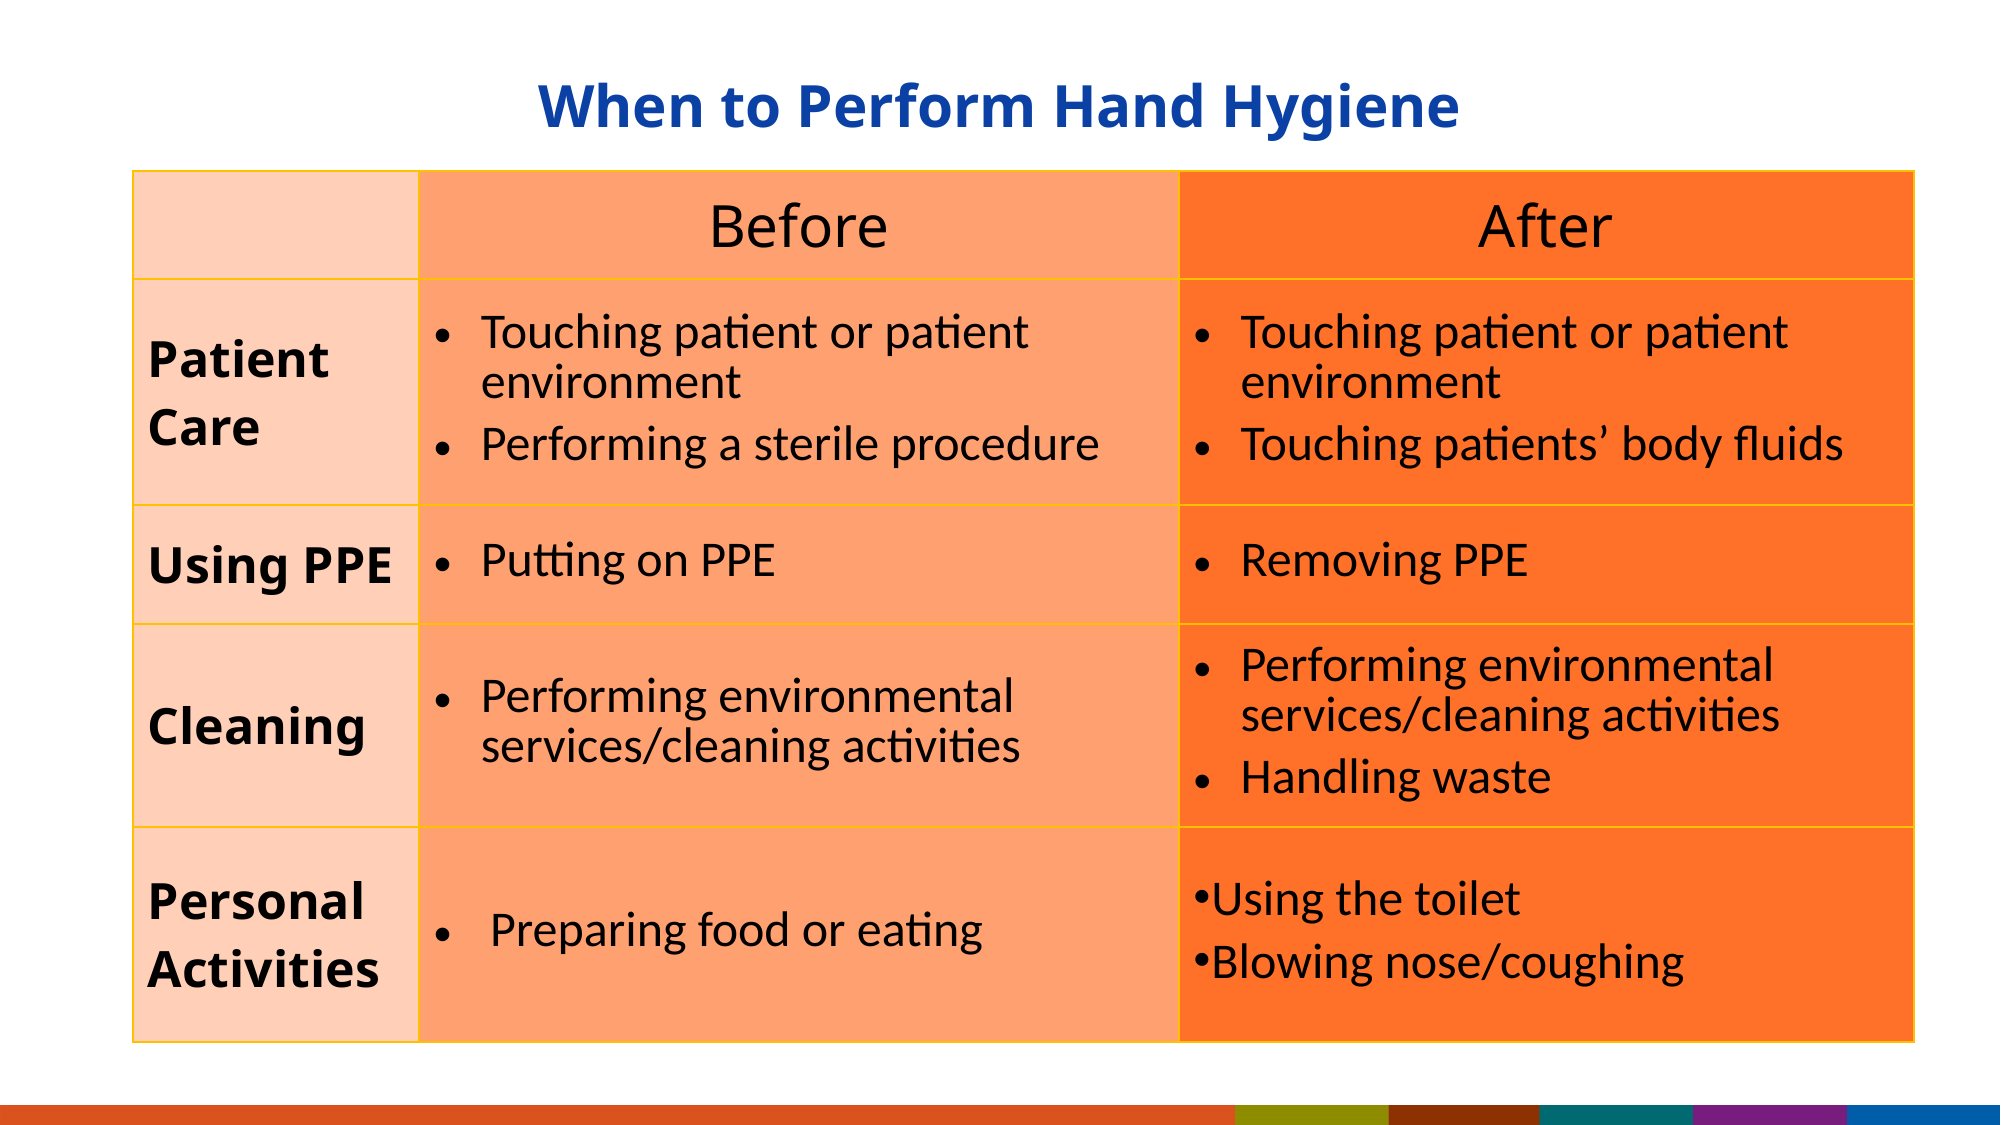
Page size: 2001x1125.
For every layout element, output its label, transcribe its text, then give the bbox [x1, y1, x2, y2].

table_cell Touching patient or patient environment Performing a sterile procedure [420, 280, 1178, 504]
table_cell Using the toilet Blowing nose/coughing [1180, 828, 1913, 1041]
table_cell Performing environmental services/cleaning activities Handling waste [1180, 625, 1913, 826]
table_cell Putting on PPE [420, 506, 1178, 623]
table_cell Touching patient or patient environment Touching patients’ body fluids [1180, 280, 1913, 504]
table_cell Using PPE [134, 506, 418, 623]
table_cell Removing PPE [1180, 506, 1913, 623]
table_cell Patient Care [134, 280, 418, 504]
table_header After [1180, 172, 1913, 278]
table_header Before [420, 172, 1178, 278]
table_cell Performing environmental services/cleaning activities [420, 625, 1178, 826]
table_header [134, 172, 418, 278]
title When to Perform Hand Hygiene [99, 45, 1900, 147]
table_cell Personal Activities [134, 828, 418, 1041]
table_cell Preparing food or eating [420, 828, 1178, 1041]
table_cell Cleaning [134, 625, 418, 826]
picture [0, 1105, 2000, 1125]
